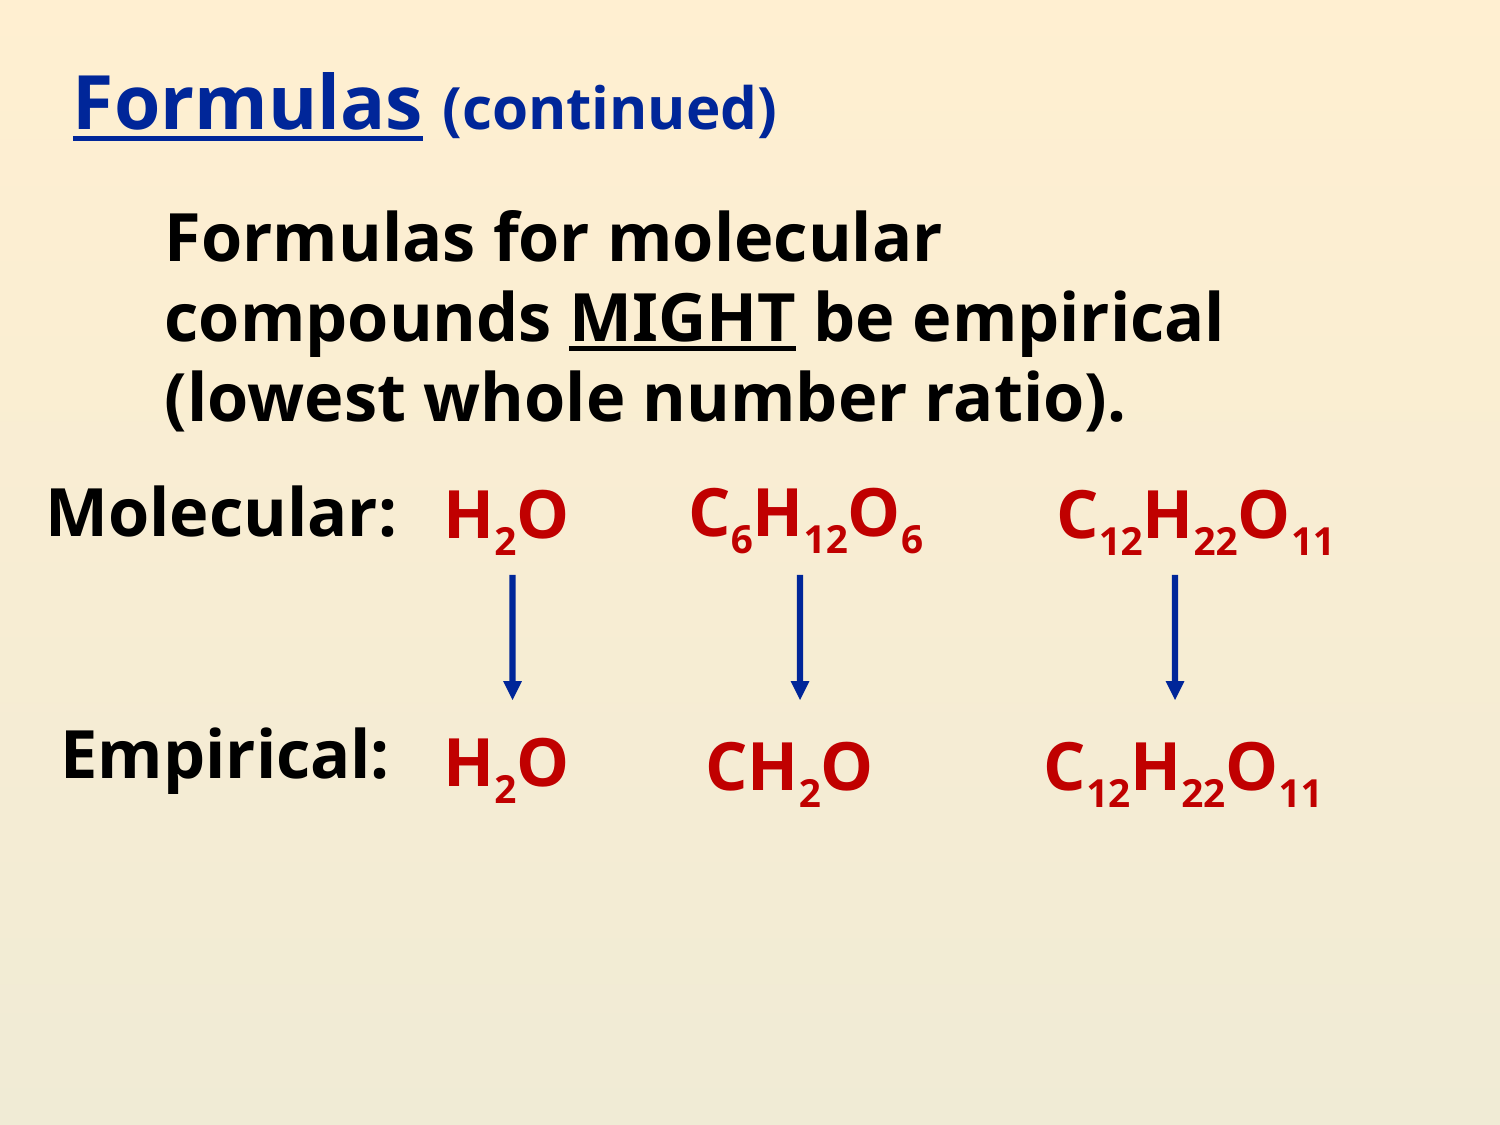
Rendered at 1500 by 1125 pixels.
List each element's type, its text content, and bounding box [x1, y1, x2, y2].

title Formulas (continued) [49, 37, 801, 163]
text_box Molecular: [30, 462, 413, 558]
text_box C12H22O11 [1041, 464, 1350, 571]
text_box C12H22O11 [1028, 716, 1338, 823]
text_box CH2O [690, 716, 889, 823]
text_box Formulas for molecular compounds MIGHT be empirical (lowest whole number ratio). [149, 187, 1338, 443]
text_box [793, 574, 807, 700]
text_box H2O [428, 712, 585, 819]
text_box C6H12O6 [673, 462, 939, 569]
text_box [506, 574, 519, 700]
text_box Empirical: [45, 703, 405, 799]
text_box [1168, 574, 1182, 700]
text_box H2O [428, 464, 585, 571]
